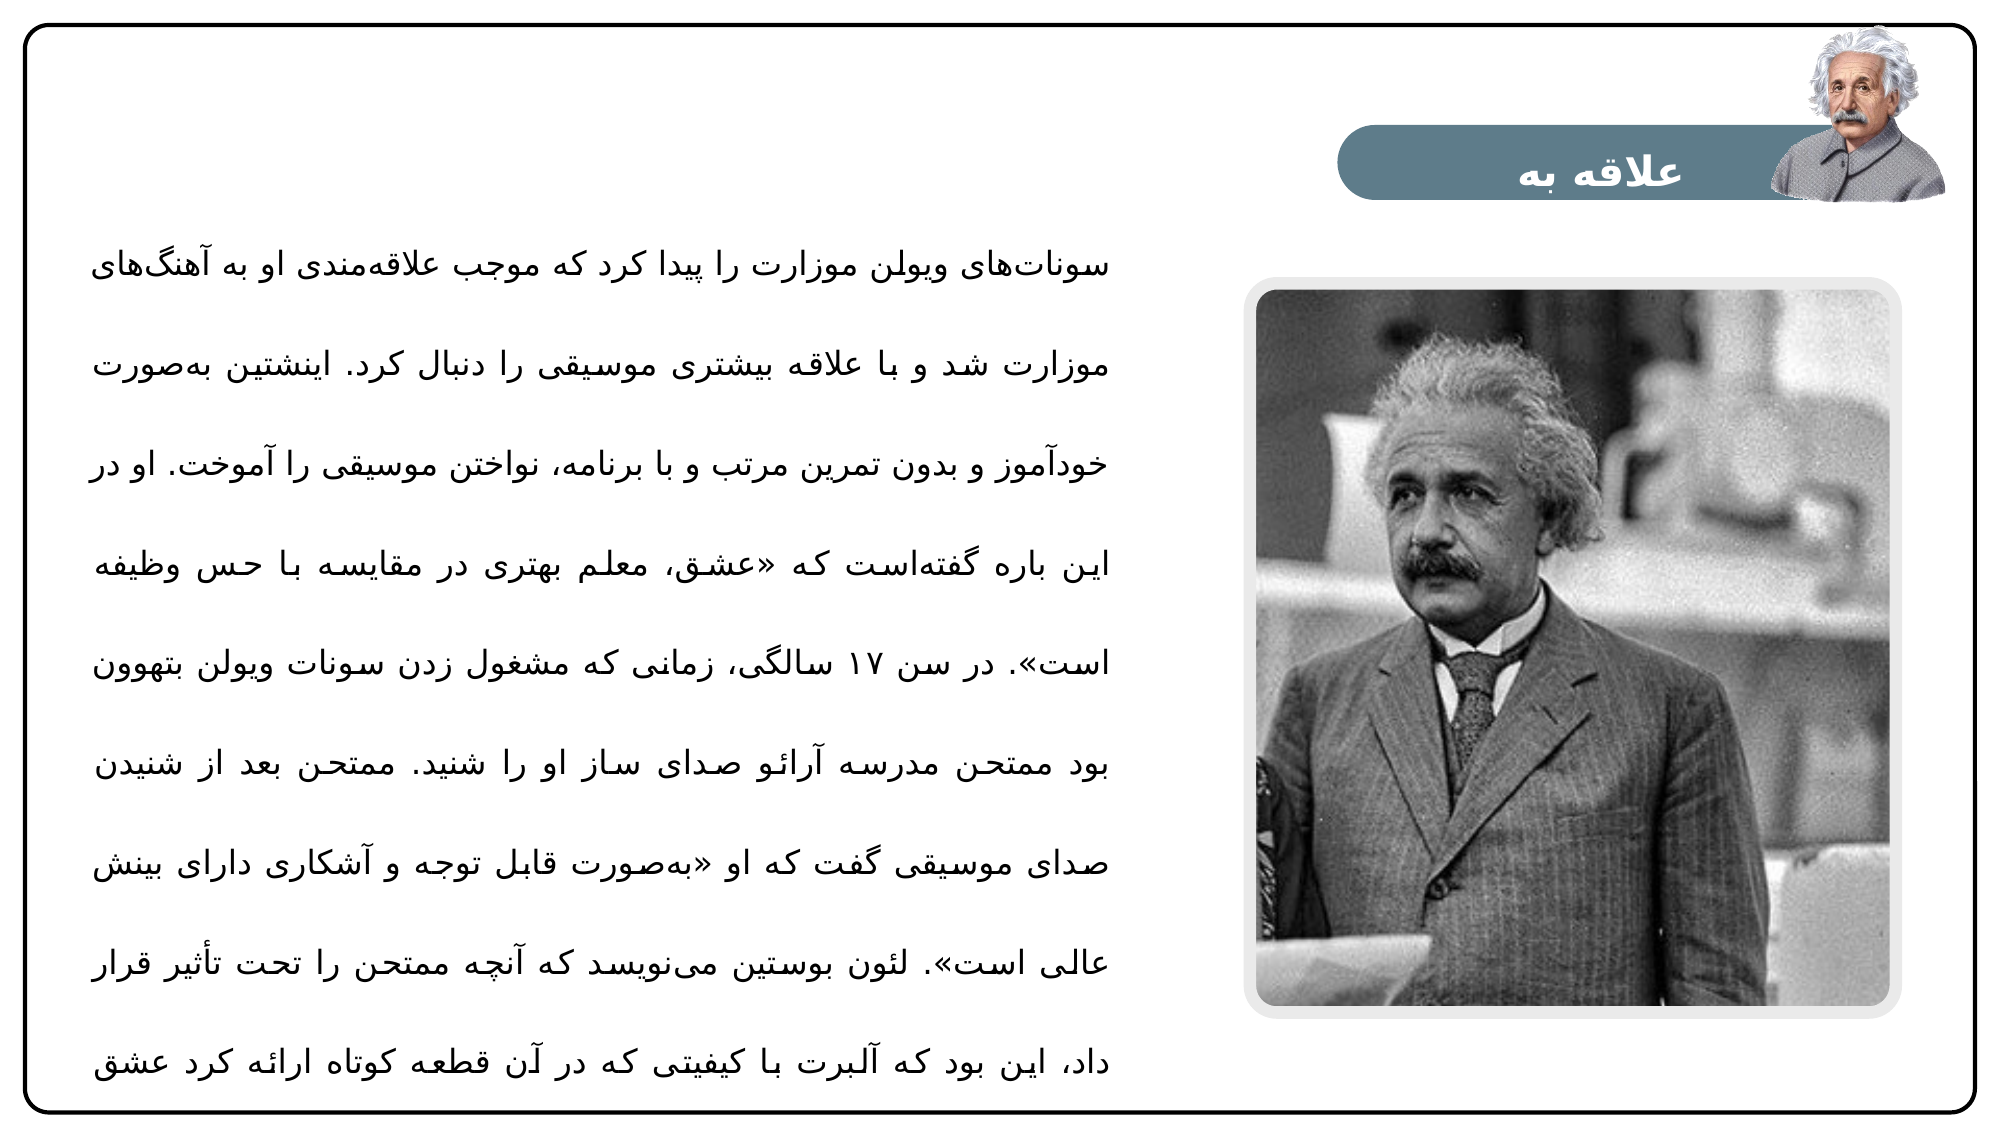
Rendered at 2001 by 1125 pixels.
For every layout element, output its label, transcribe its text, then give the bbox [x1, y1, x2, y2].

picture [1761, 14, 1954, 213]
list سونات‌های ویولن موزارت را پیدا کرد که موجب علاقه‌مندی او به آهنگ‌های موزارت شد و با علاقه بیشتری موسیقی را دنبال کرد. اینشتین به‌صورت خودآموز و بدون تمرین مرتب و با برنامه، نواختن موسیقی را آموخت. او در این باره گفته‌است که «عشق، معلم بهتری در مقایسه با حس وظیفه است». در سن ۱۷ سالگی، زمانی که مشغول زدن سونات ویولن بتهوون بود ممتحن مدرسه آرائو صدای ساز او را شنید. ممتحن بعد از شنیدن صدای موسیقی گفت که او «به‌صورت قابل توجه و آشکاری دارای بینش عالی است». لئون بوستین می‌نویسد که آنچه ممتحن را تحت تأثیر قرار داد، این بود که آلبرت با کیفیتی که در آن قطعه کوتاه ارائه کرد عشق عمیقی از موسیقی را به نمایش گذاشت. [75, 174, 1125, 1075]
text_box علاقه به موسیقی [1324, 112, 1700, 277]
picture [1249, 283, 1896, 1013]
